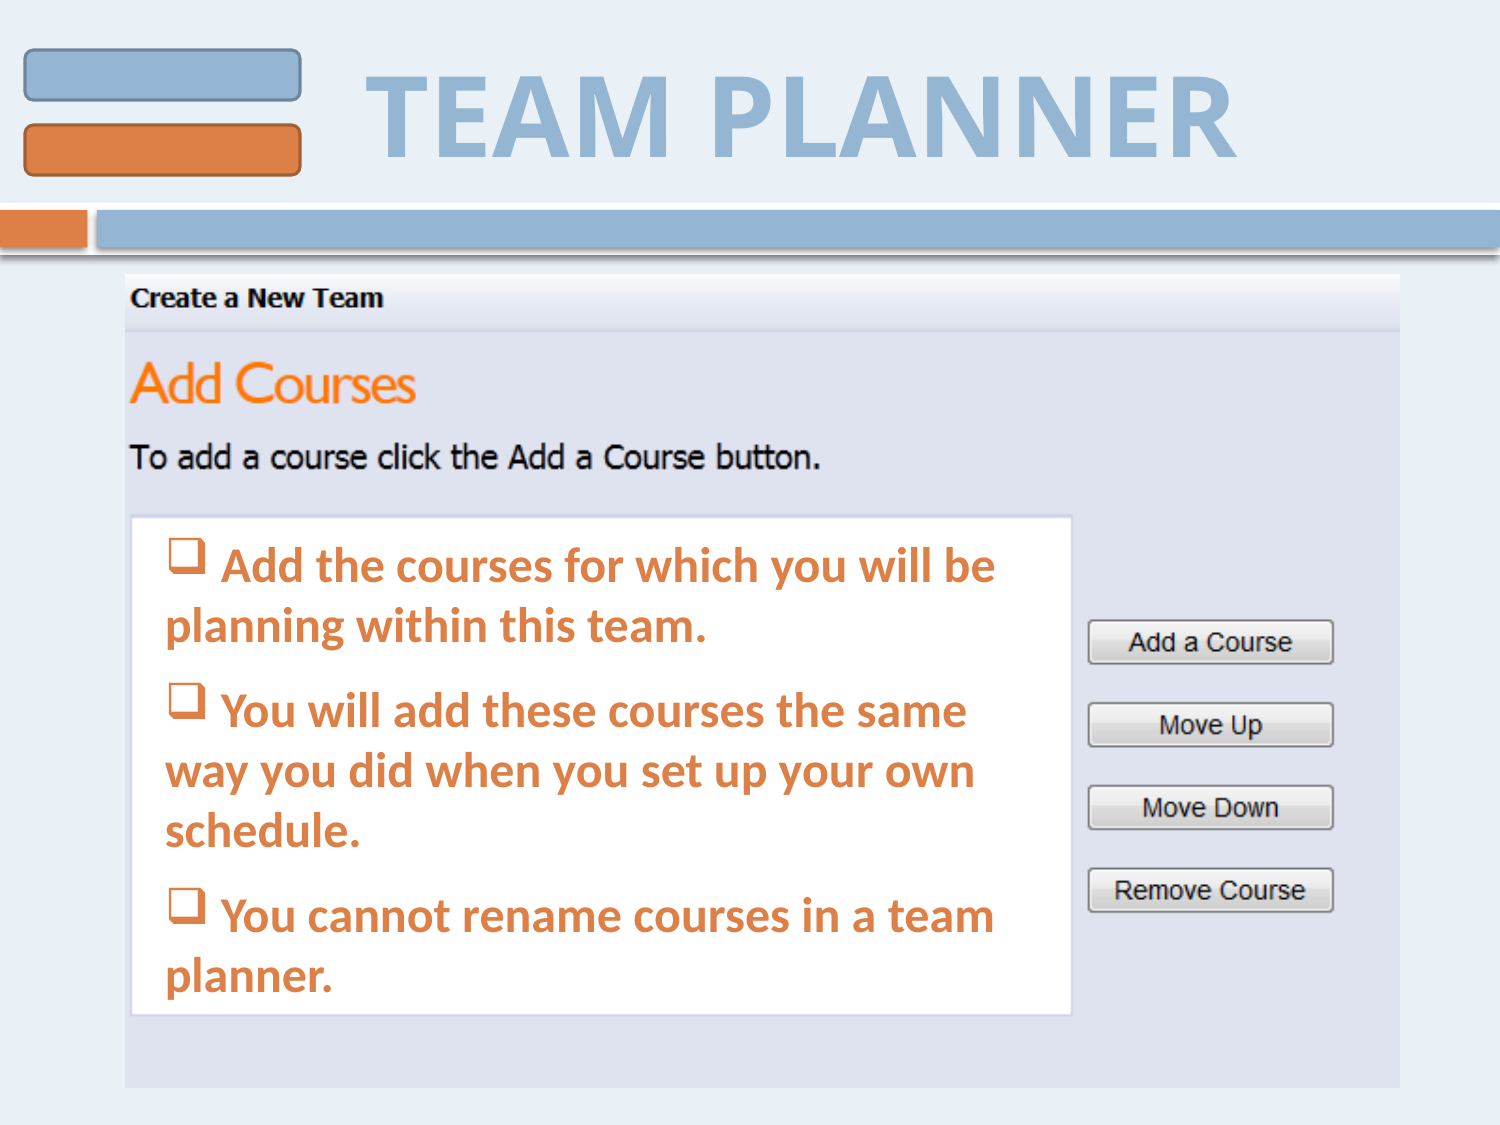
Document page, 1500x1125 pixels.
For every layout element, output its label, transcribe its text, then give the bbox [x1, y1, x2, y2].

text_box [23, 48, 302, 102]
text_box [23, 123, 302, 177]
text_box TEAM PLANNER [350, 12, 1500, 213]
picture [124, 274, 1401, 1089]
